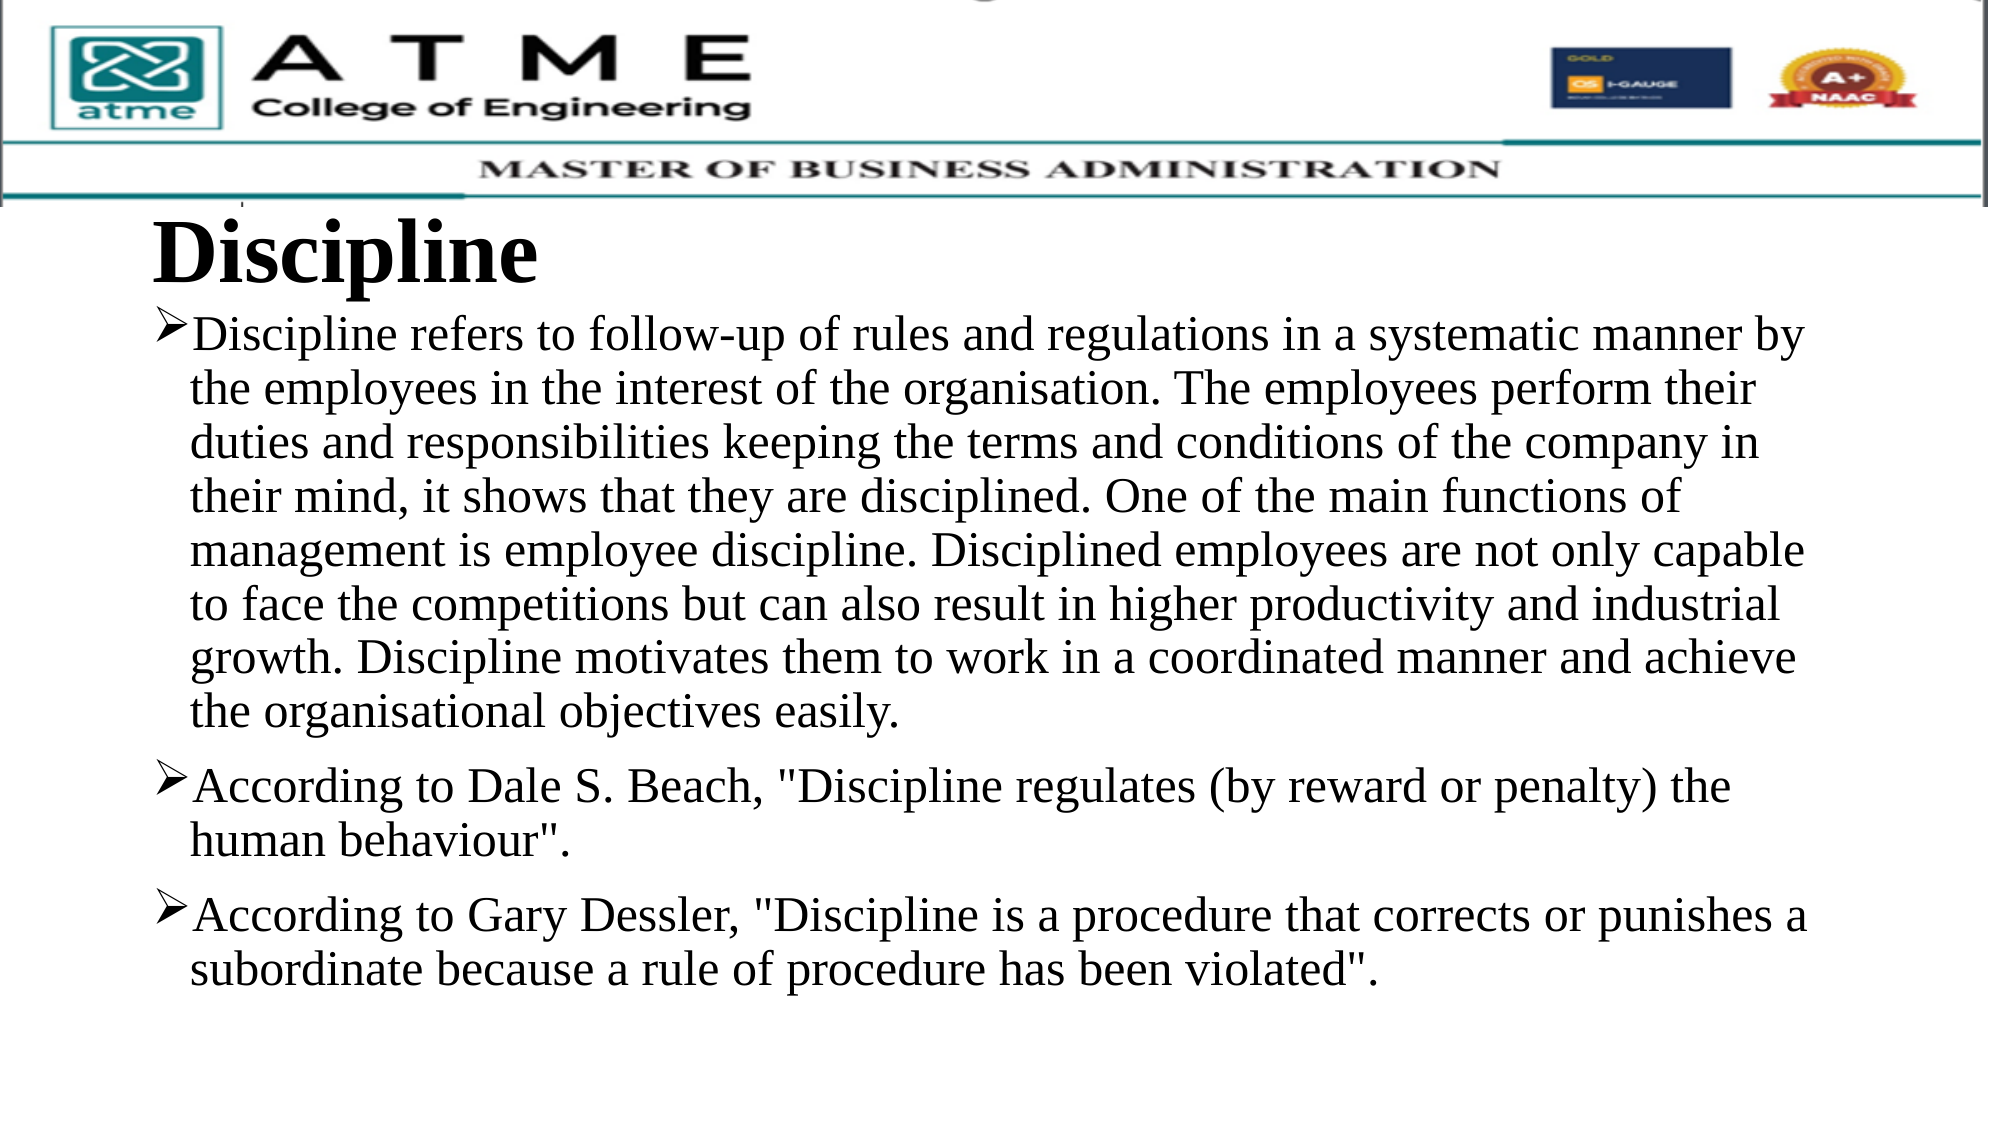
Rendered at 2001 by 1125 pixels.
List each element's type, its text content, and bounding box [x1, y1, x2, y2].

picture [0, 0, 1988, 207]
title Discipline [137, 143, 1863, 299]
list Discipline refers to follow-up of rules and regulations in a systematic manner by the employees in the interest of the organisation. The employees perform their duties and responsibilities keeping the terms and conditions of the company in their mind, it shows that they are disciplined. One of the main functions of management is employee discipline. Disciplined employees are not only capable to face the competitions but can also result in higher productivity and industrial growth. Discipline motivates them to work in a coordinated manner and achieve the organisational objectives easily. According to Dale S. Beach, "Discipline regulates (by reward or penalty) the human behaviour". According to Gary Dessler, "Discipline is a procedure that corrects or punishes a subordinate because a rule of procedure has been violated". [137, 299, 1863, 1070]
